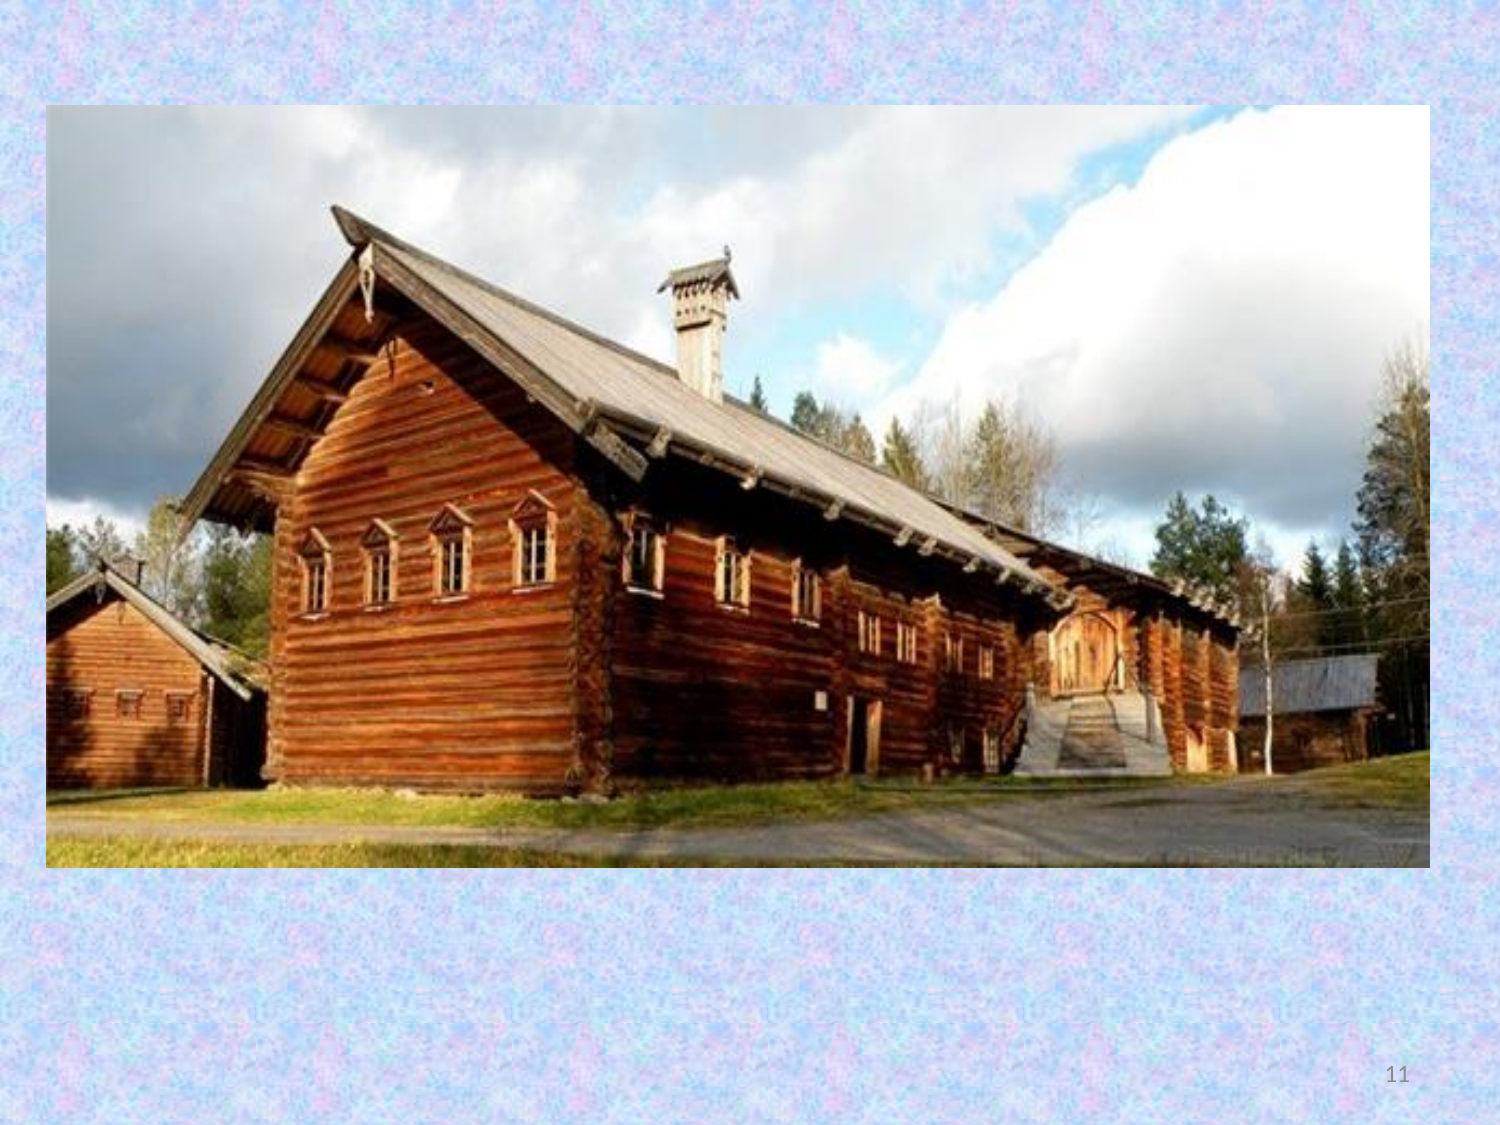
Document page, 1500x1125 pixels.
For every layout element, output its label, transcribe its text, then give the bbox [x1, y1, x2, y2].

picture [0, 0, 1500, 1125]
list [46, 105, 1430, 868]
slide_number 11 [1074, 1042, 1425, 1103]
